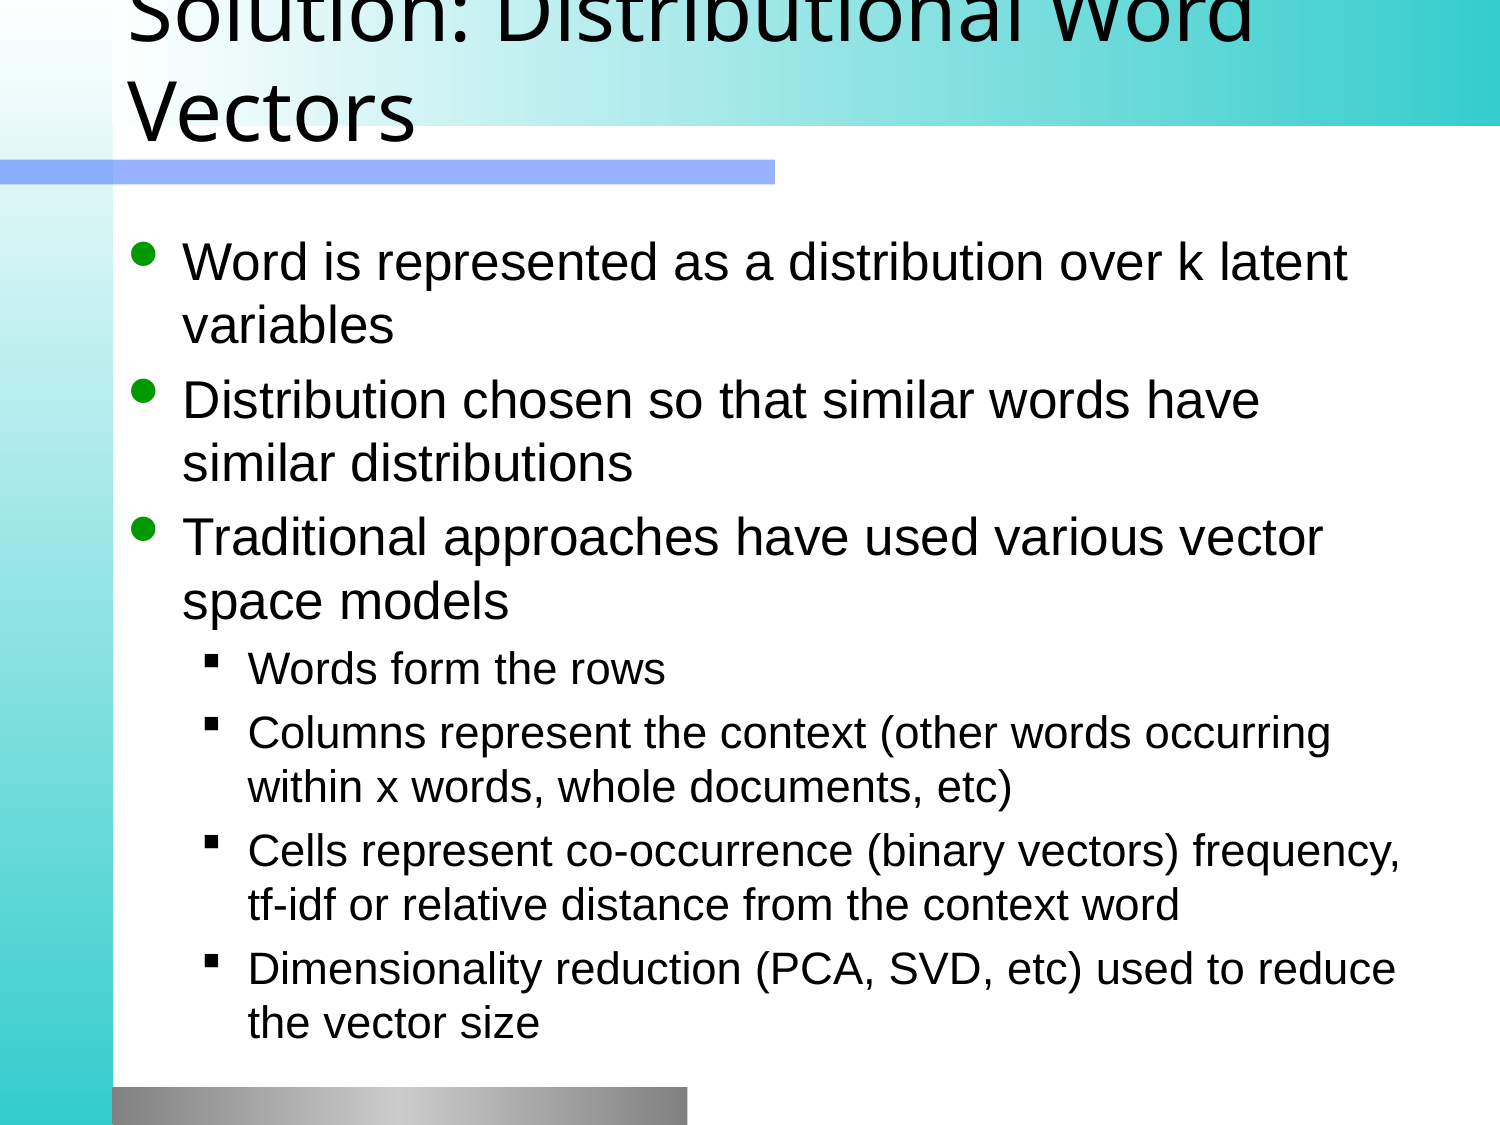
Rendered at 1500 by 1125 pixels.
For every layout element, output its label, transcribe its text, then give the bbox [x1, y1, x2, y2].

list Word is represented as a distribution over k latent variables Distribution chosen so that similar words have similar distributions Traditional approaches have used various vector space models Words form the rows Columns represent the context (other words occurring within x words, whole documents, etc) Cells represent co-occurrence (binary vectors) frequency, tf-idf or relative distance from the context word Dimensionality reduction (PCA, SVD, etc) used to reduce the vector size [112, 219, 1426, 1083]
title Solution: Distributional Word Vectors [112, 0, 1500, 121]
